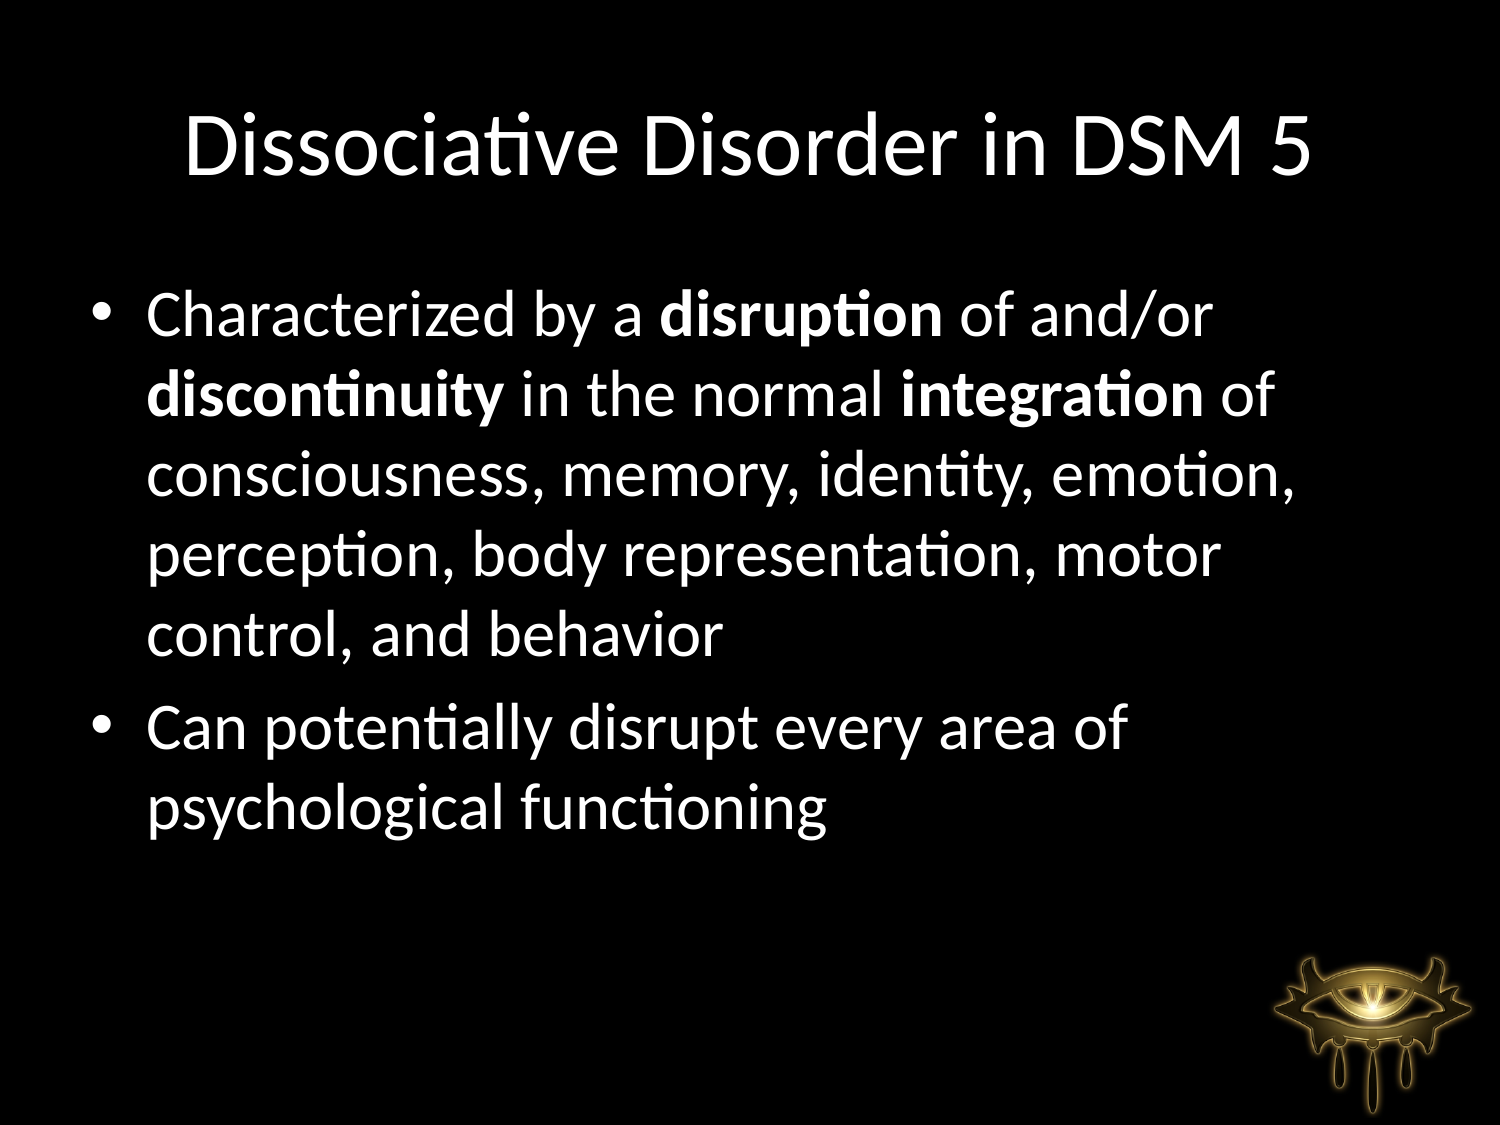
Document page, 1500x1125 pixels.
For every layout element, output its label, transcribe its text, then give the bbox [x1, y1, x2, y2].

list Characterized by a disruption of and/or discontinuity in the normal integration of consciousness, memory, identity, emotion, perception, body representation, motor control, and behavior Can potentially disrupt every area of psychological functioning [75, 262, 1425, 1005]
title Dissociative Disorder in DSM 5 [75, 45, 1425, 233]
picture [1245, 934, 1500, 1125]
